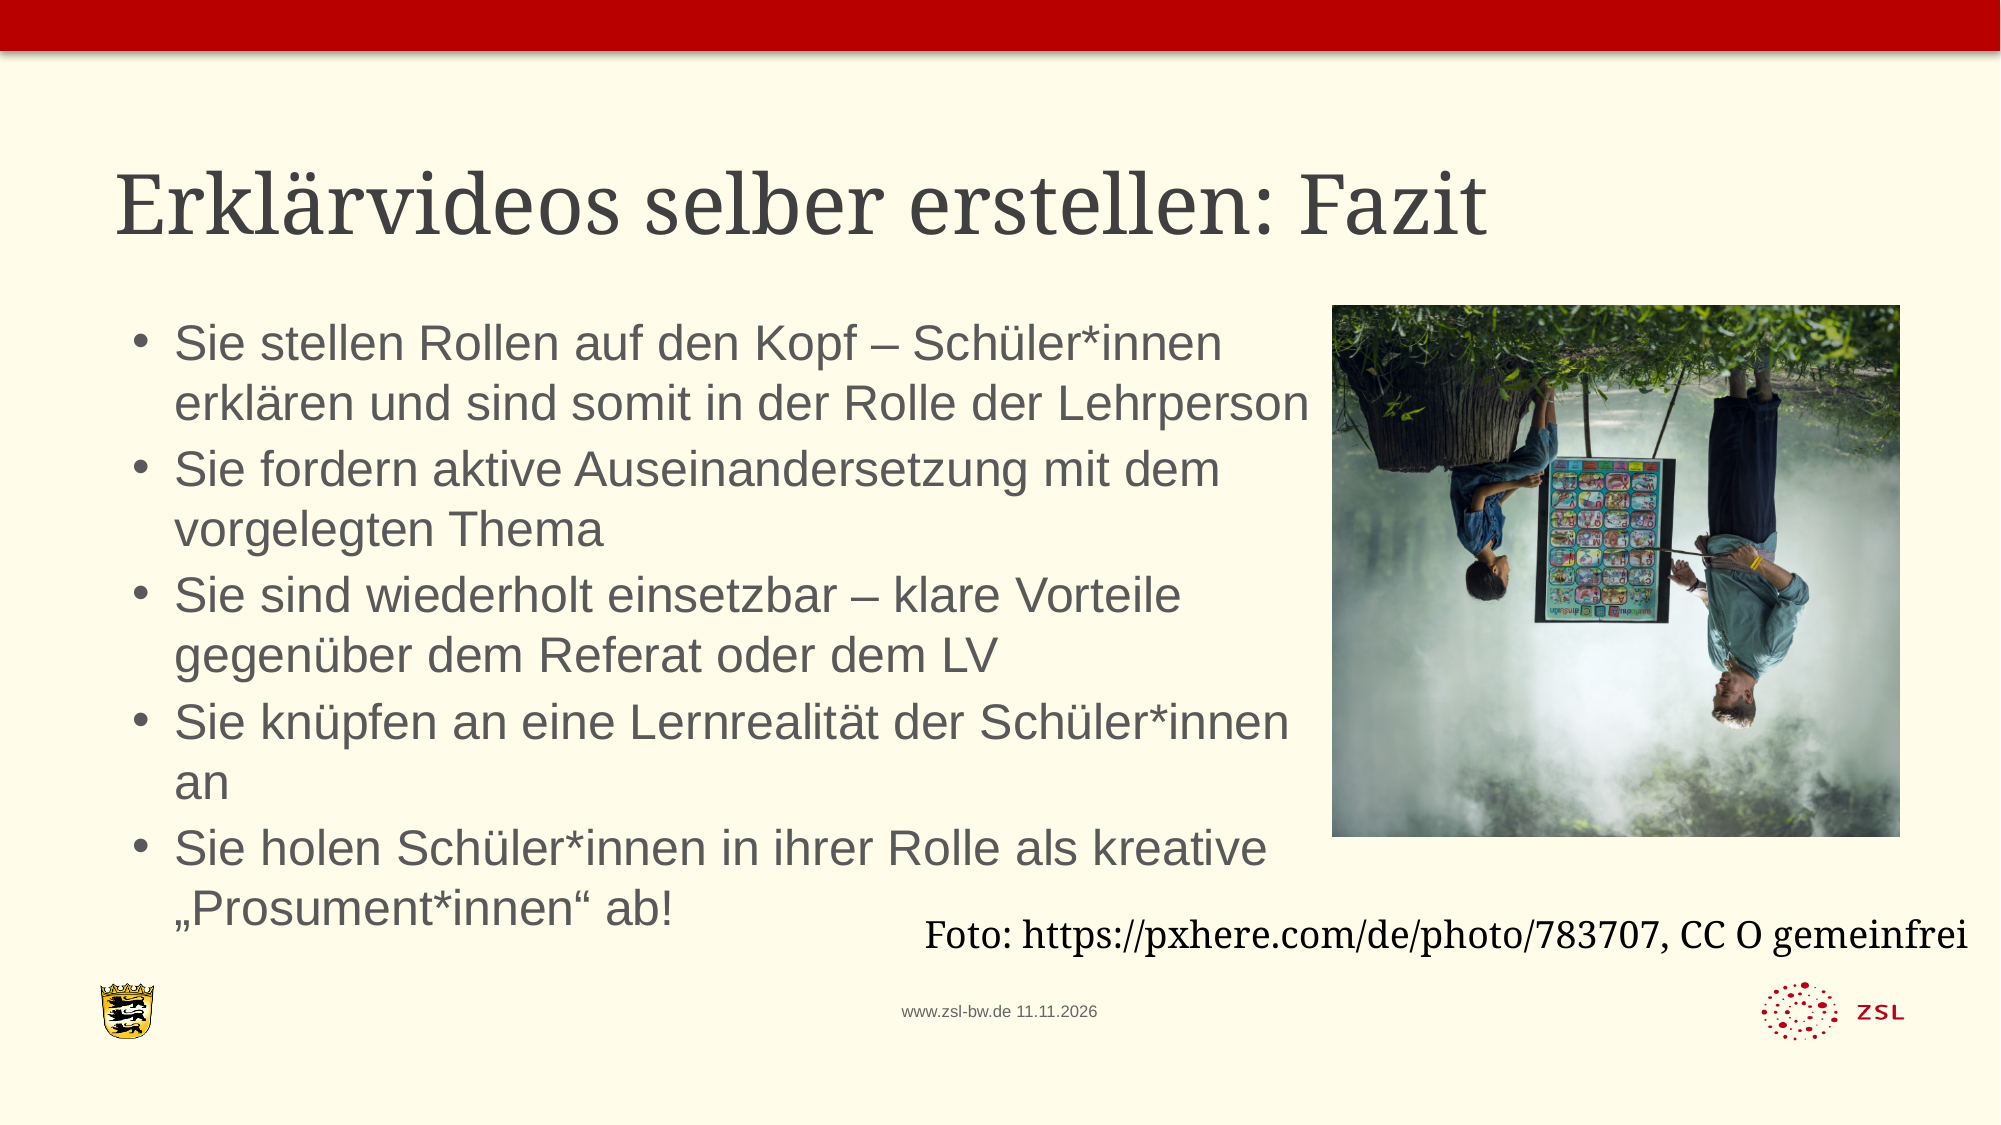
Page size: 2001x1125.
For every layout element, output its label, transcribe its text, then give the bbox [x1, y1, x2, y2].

picture [98, 981, 156, 1041]
picture [1760, 981, 1905, 1041]
title Erklärvideos selber erstellen: Fazit [99, 113, 1900, 289]
list Sie stellen Rollen auf den Kopf – Schüler*innen erklären und sind somit in der Rolle der Lehrperson Sie fordern aktive Auseinandersetzung mit dem vorgelegten Thema Sie sind wiederholt einsetzbar – klare Vorteile gegenüber dem Referat oder dem LV Sie knüpfen an eine Lernrealität der Schüler*innen an Sie holen Schüler*innen in ihrer Rolle als kreative „Prosument*innen“ ab! [99, 302, 1344, 965]
picture [1331, 304, 1901, 837]
text_box Foto: https://pxhere.com/de/photo/783707, CC O gemeinfrei [909, 903, 1985, 964]
